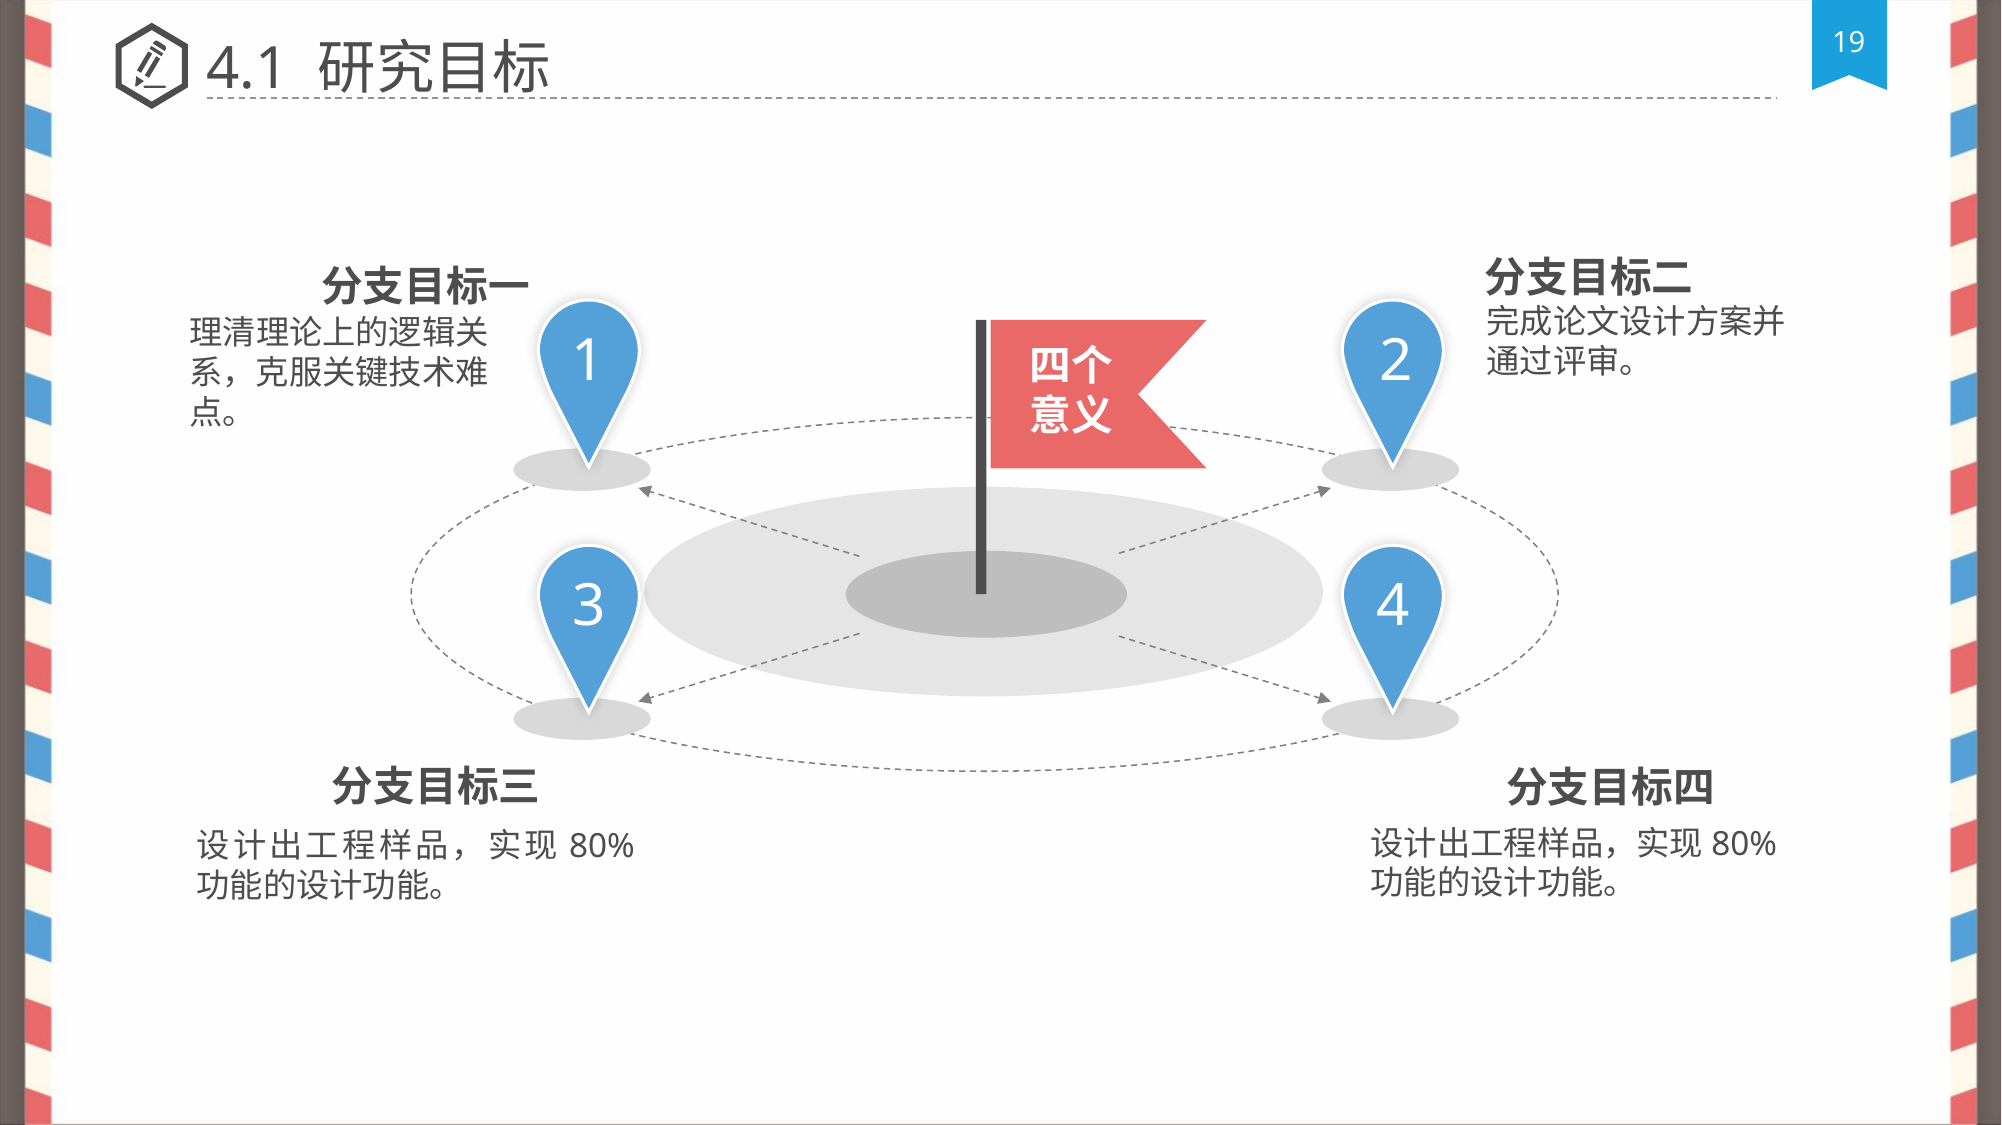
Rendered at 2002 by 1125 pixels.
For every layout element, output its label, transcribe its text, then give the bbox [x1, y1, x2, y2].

text_box 分支目标三 [293, 752, 556, 817]
text_box [1313, 485, 1331, 498]
text_box [644, 691, 658, 704]
text_box 完成论文设计方案并通过评审。 [1471, 292, 1826, 388]
text_box [845, 551, 1125, 638]
text_box [638, 485, 658, 498]
picture [0, 0, 2002, 1125]
text_box [646, 486, 1324, 697]
text_box 分支目标一 [293, 252, 545, 303]
text_box [1321, 456, 1460, 491]
text_box 4.1 研究目标 [206, 29, 806, 97]
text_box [537, 544, 640, 713]
text_box [411, 417, 970, 704]
text_box 设计出工程样品，实现80%功能的设计功能。 [1356, 814, 1826, 909]
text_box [975, 319, 1207, 595]
text_box 理清理论上的逻辑关系，克服关键技术难点。 [174, 303, 533, 439]
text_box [1341, 299, 1444, 468]
text_box 分支目标四 [1490, 753, 1730, 814]
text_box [537, 299, 640, 468]
text_box [513, 704, 651, 740]
text_box 设计出工程样品，实现80%功能的设计功能。 [181, 817, 658, 912]
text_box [1341, 544, 1444, 713]
text_box [1321, 706, 1460, 740]
text_box [115, 22, 188, 109]
text_box 分支目标二 [1465, 243, 1709, 309]
text_box [632, 431, 1559, 772]
text_box [513, 455, 651, 491]
text_box [1313, 691, 1331, 704]
